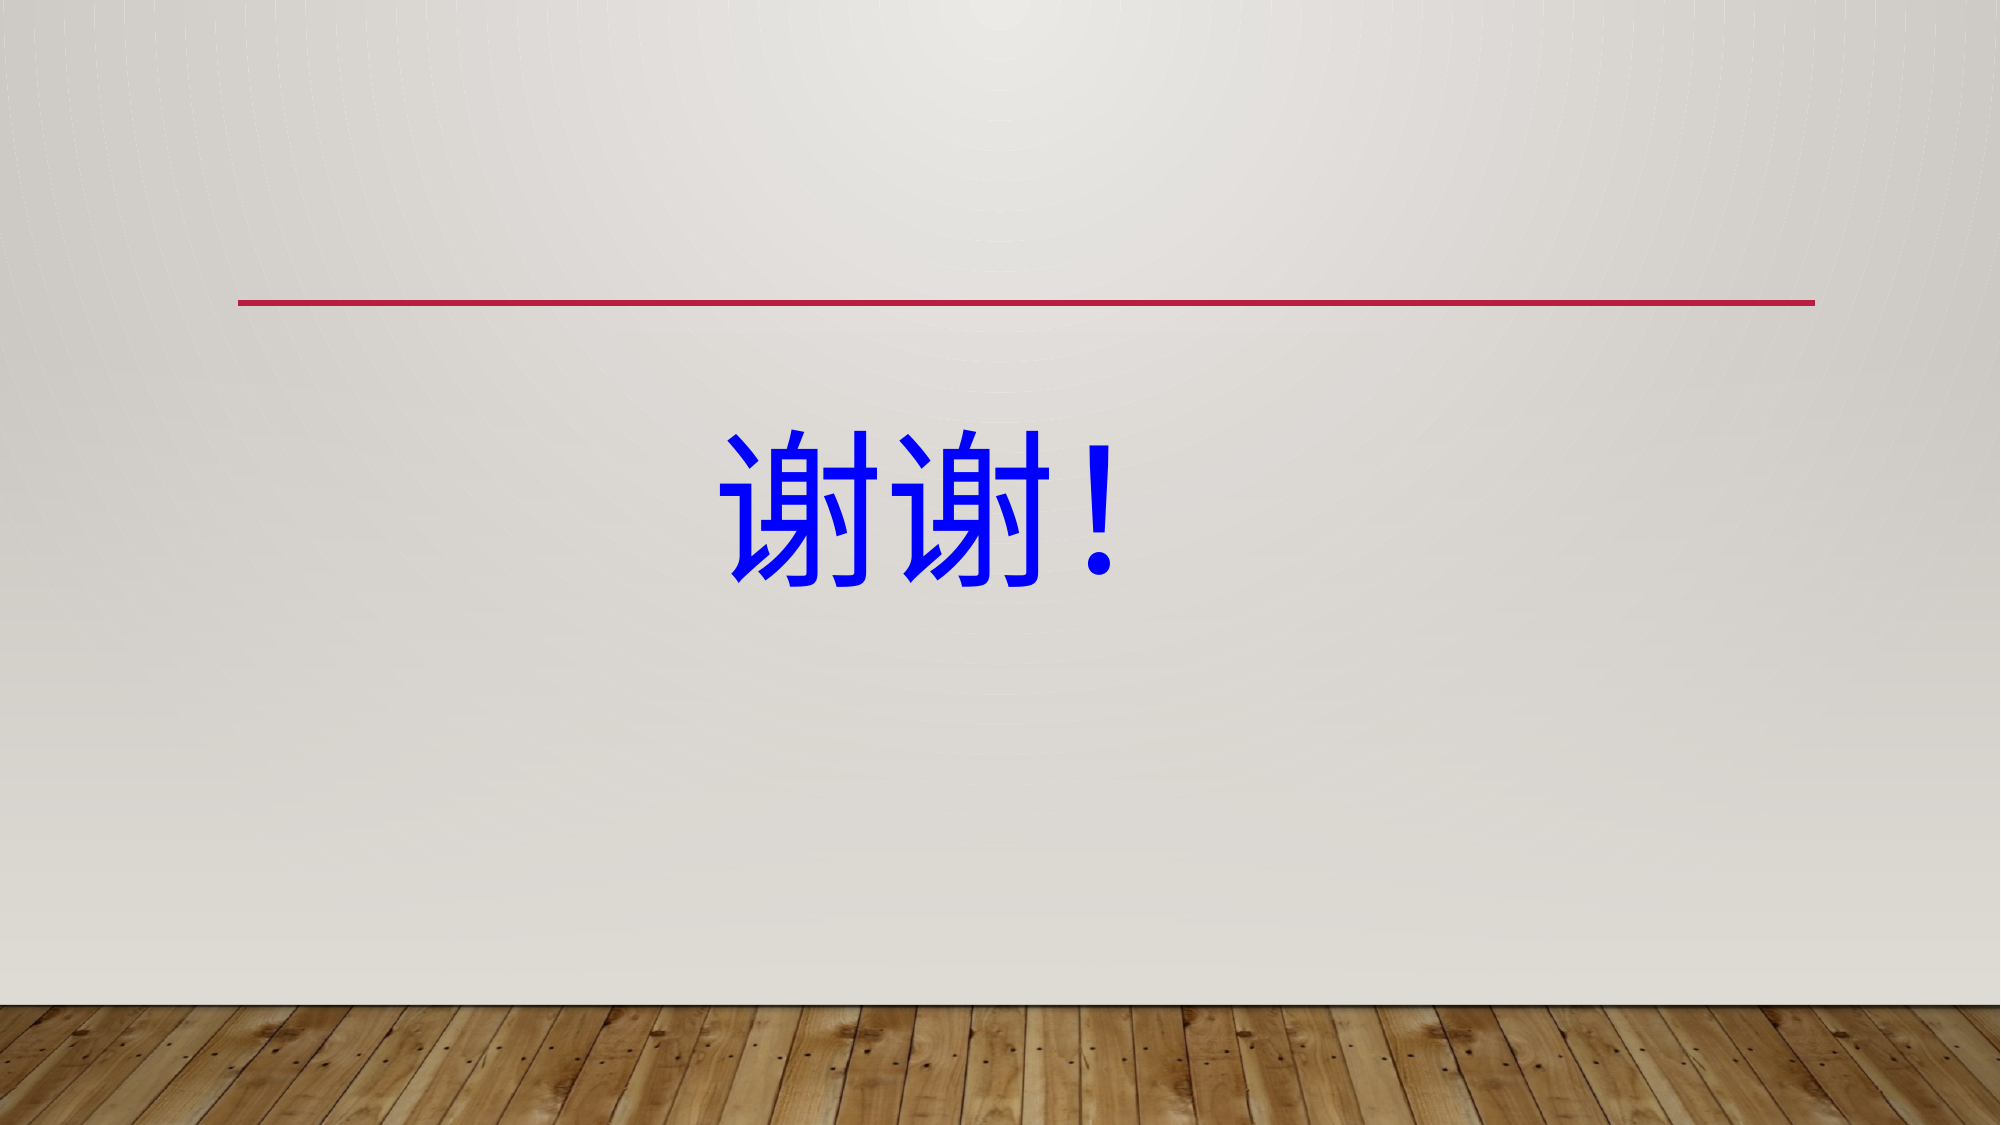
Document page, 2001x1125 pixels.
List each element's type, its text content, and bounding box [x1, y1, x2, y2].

picture [0, 1005, 2000, 1125]
list 谢谢！ [697, 354, 1489, 620]
